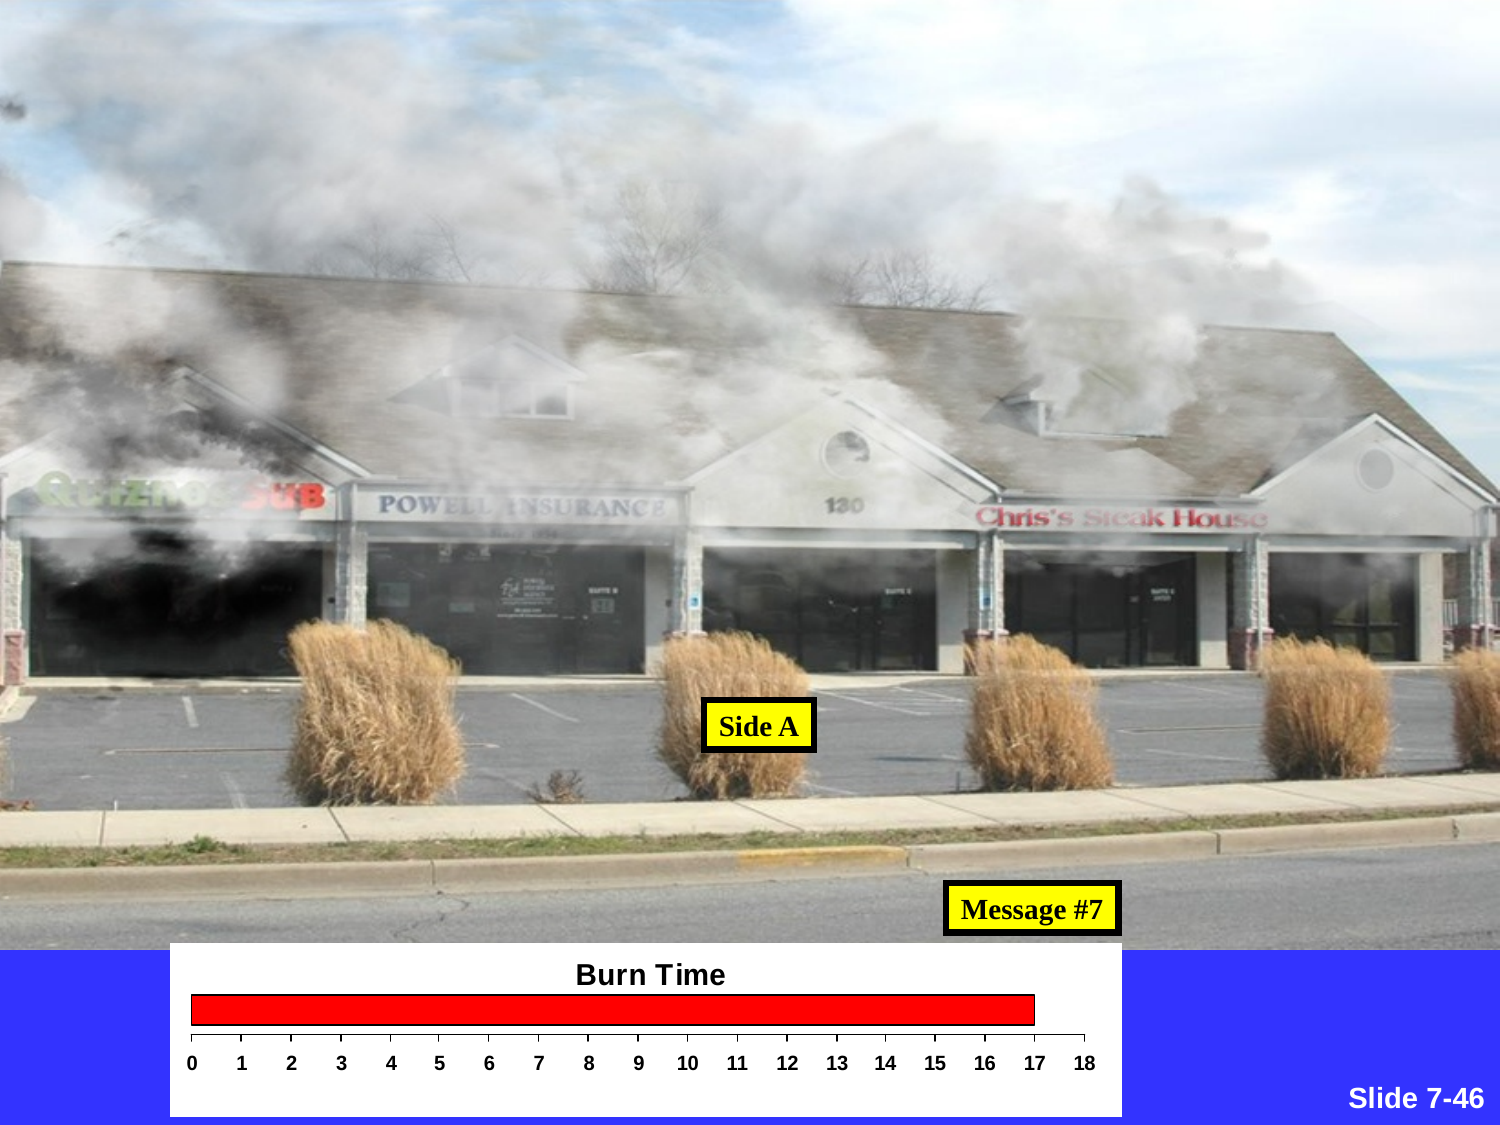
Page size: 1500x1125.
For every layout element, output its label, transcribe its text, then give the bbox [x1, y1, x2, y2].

slide_number Slide 7-331 [1149, 1071, 1500, 1125]
picture [0, 0, 1500, 951]
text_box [169, 942, 1123, 1118]
